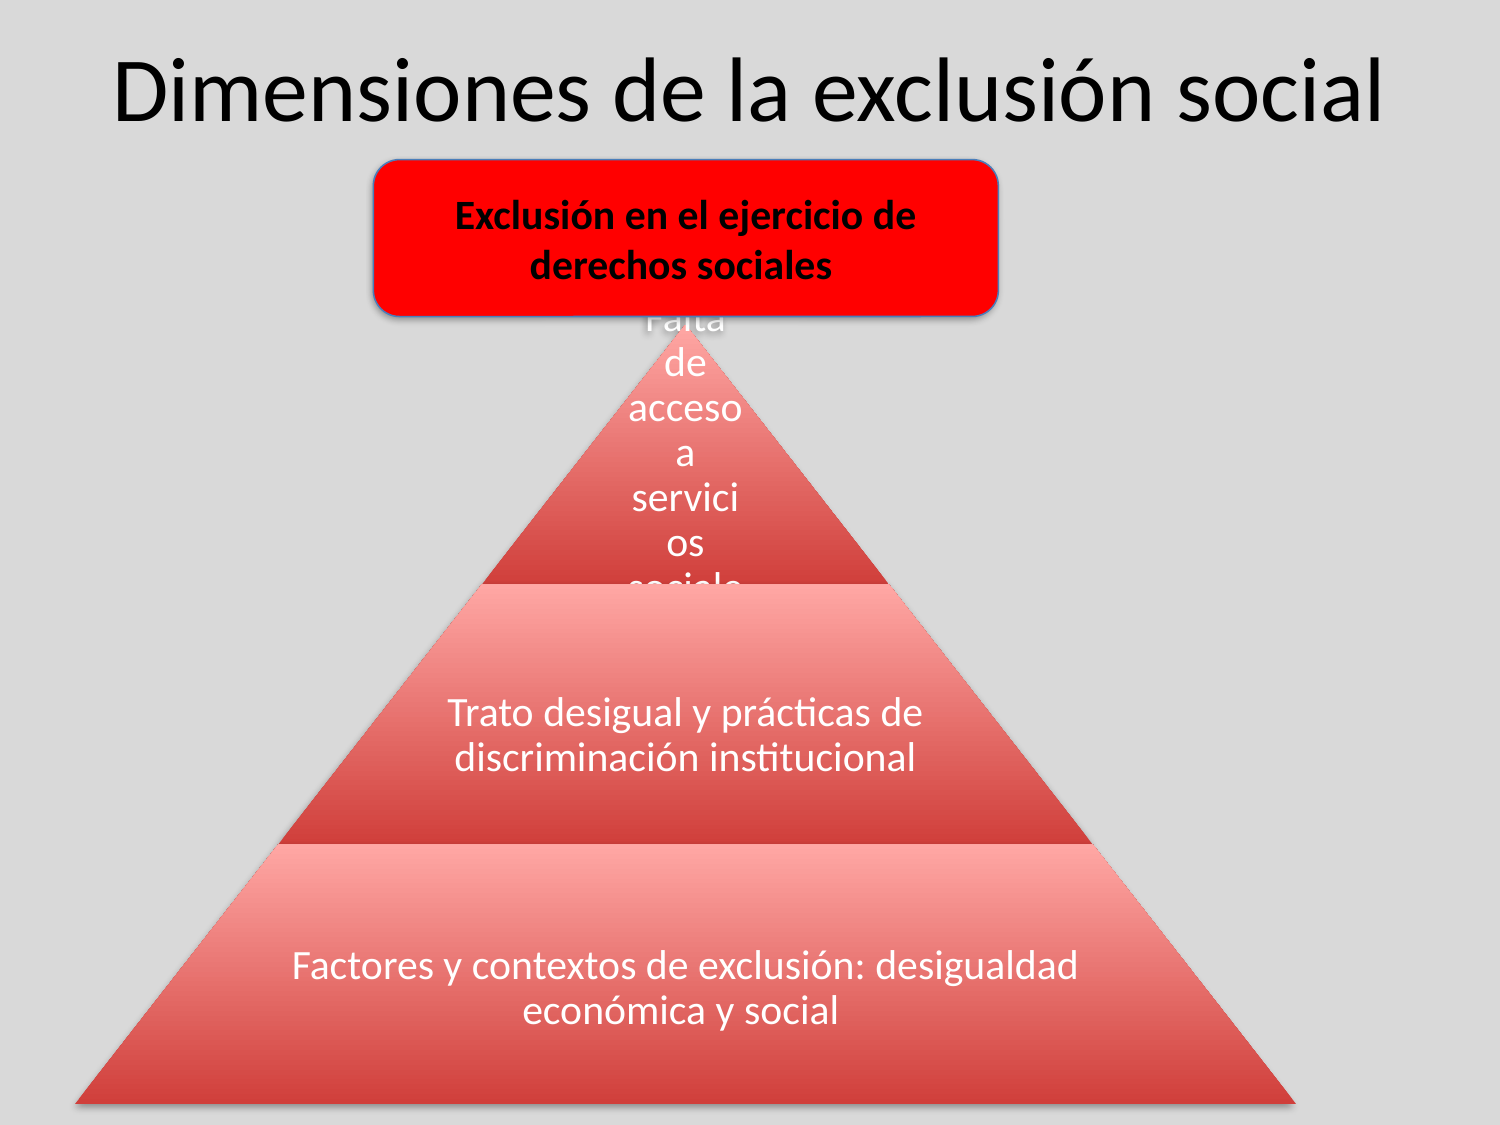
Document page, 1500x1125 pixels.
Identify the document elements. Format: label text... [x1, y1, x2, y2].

text_box Exclusión en el ejercicio de derechos sociales [372, 158, 1000, 318]
title Dimensiones de la exclusión social [75, 9, 1425, 160]
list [74, 324, 1297, 1105]
